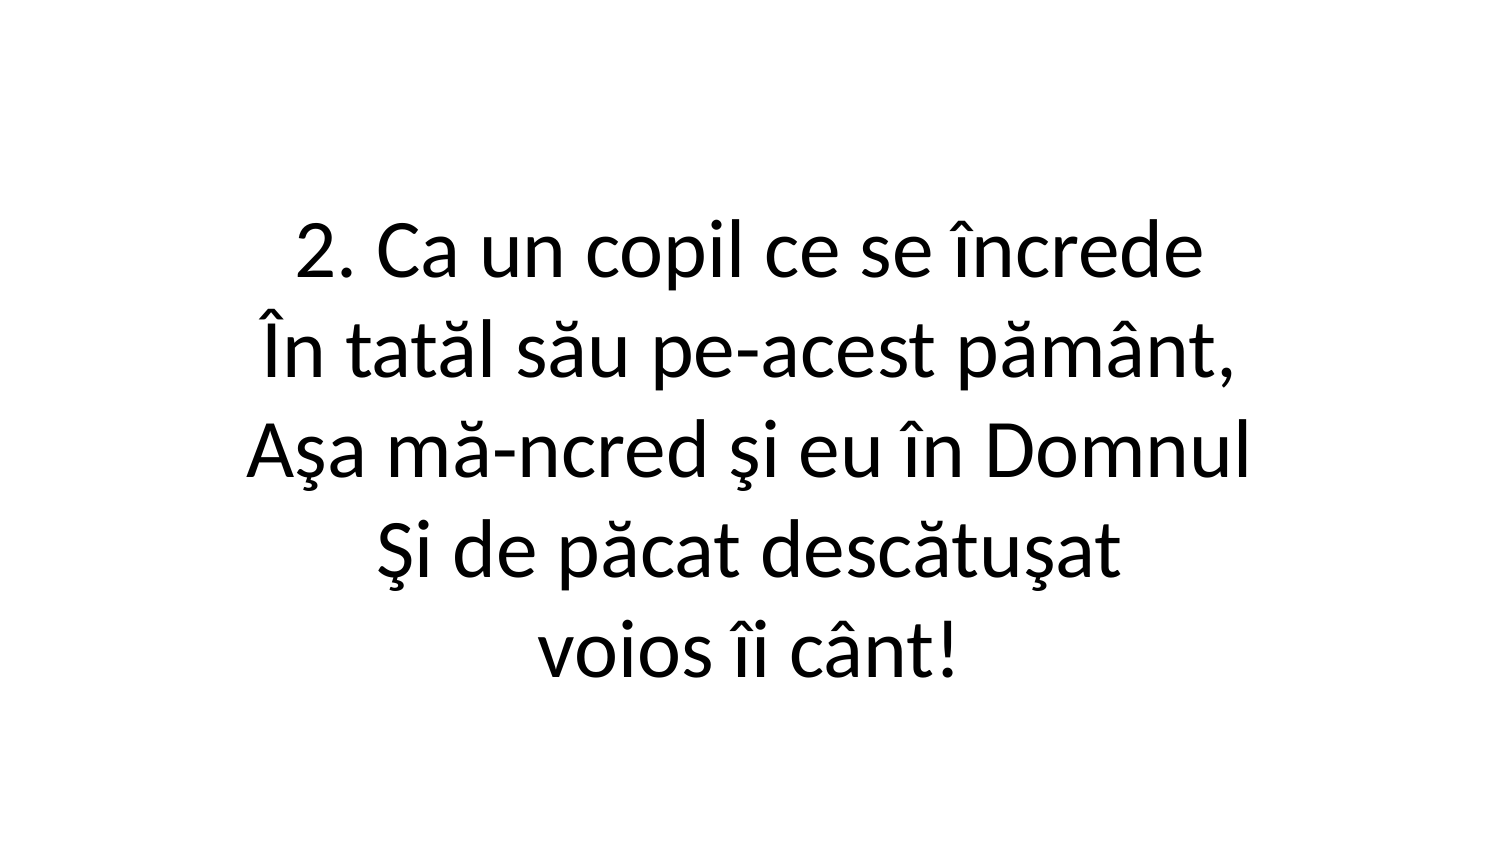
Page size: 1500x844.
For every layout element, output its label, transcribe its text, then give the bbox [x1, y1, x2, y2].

text_box 2. Ca un copil ce se încrede În tatăl său pe-acest pământ, Aşa mă-ncred şi eu în Domnul Şi de păcat descătuşat voios îi cânt! [231, 142, 1269, 702]
